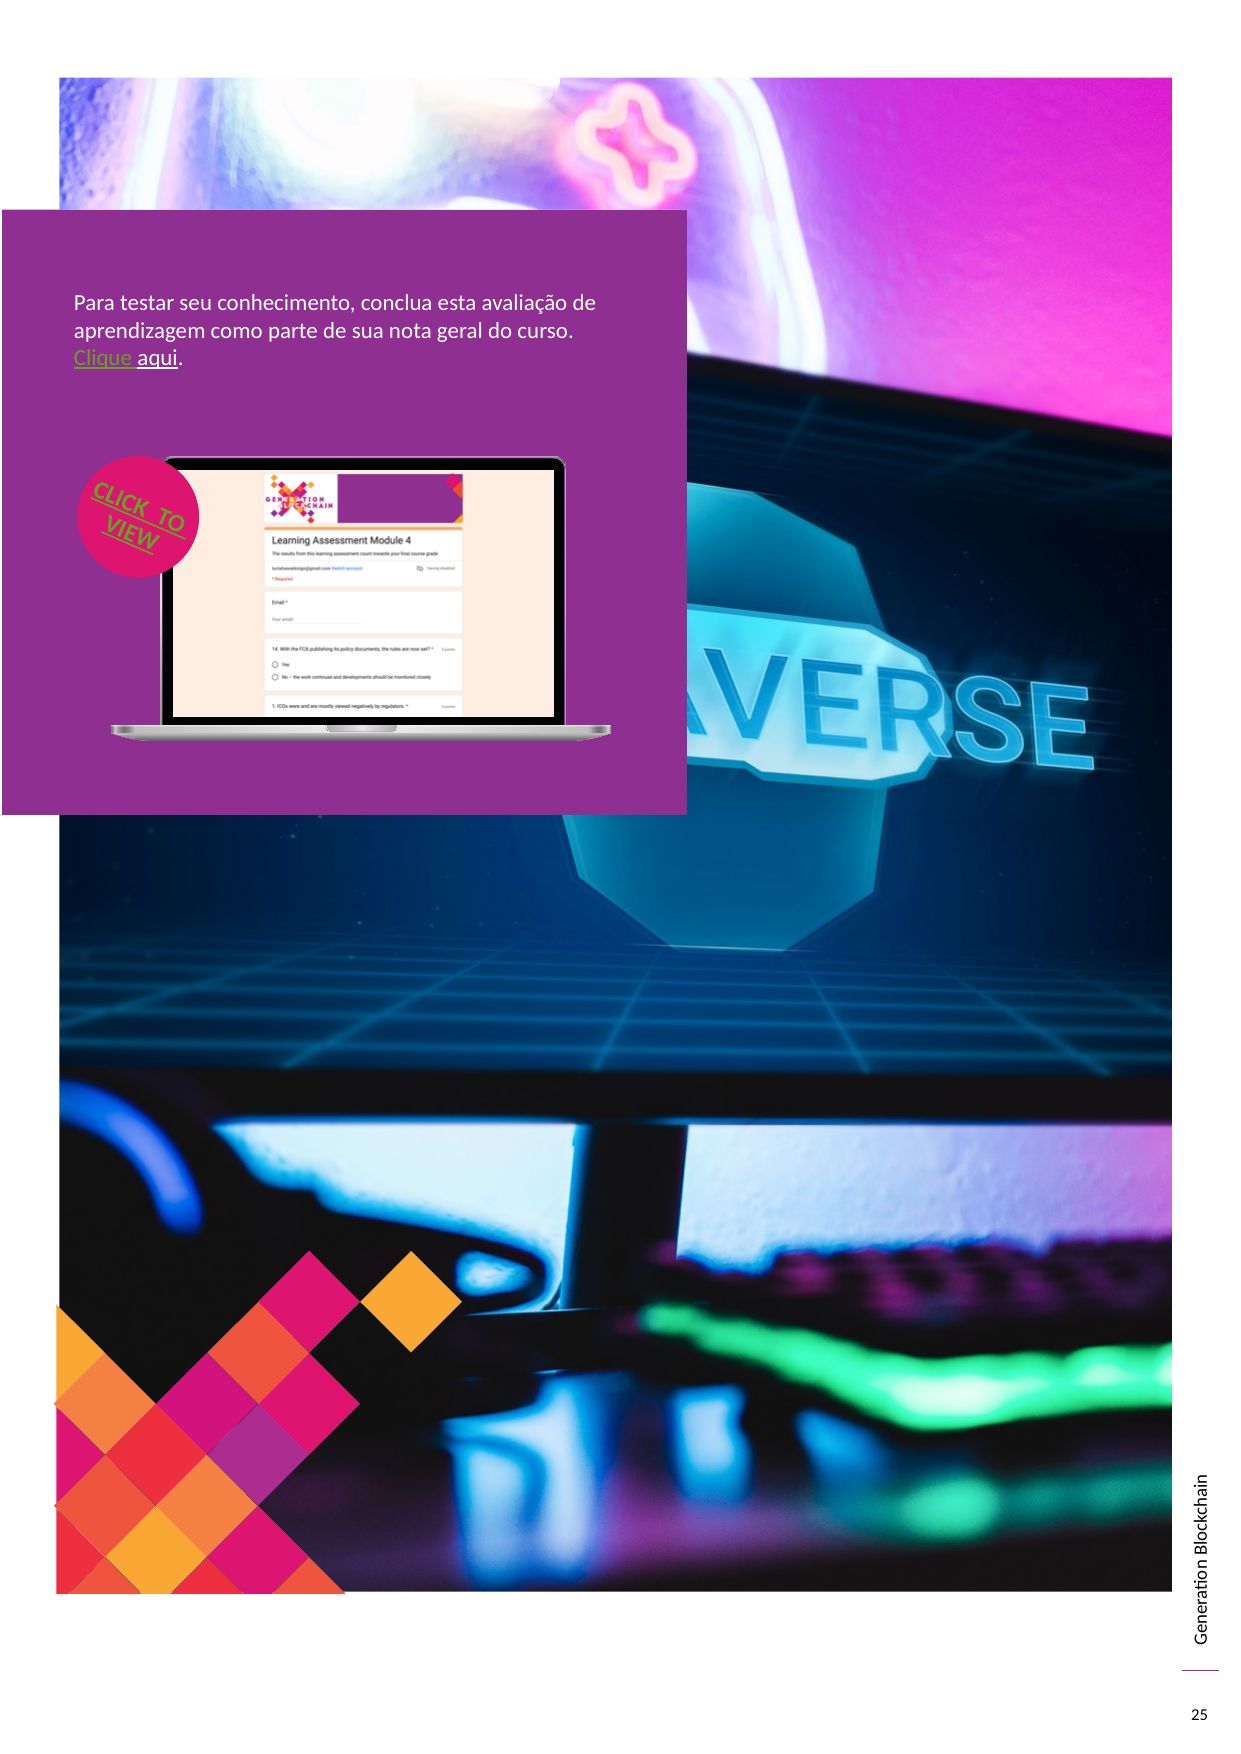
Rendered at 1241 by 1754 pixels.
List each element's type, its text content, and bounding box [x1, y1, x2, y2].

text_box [68, 455, 204, 578]
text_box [111, 456, 611, 741]
picture [59, 77, 1172, 1592]
slide_number 115 [1170, 1692, 1229, 1736]
